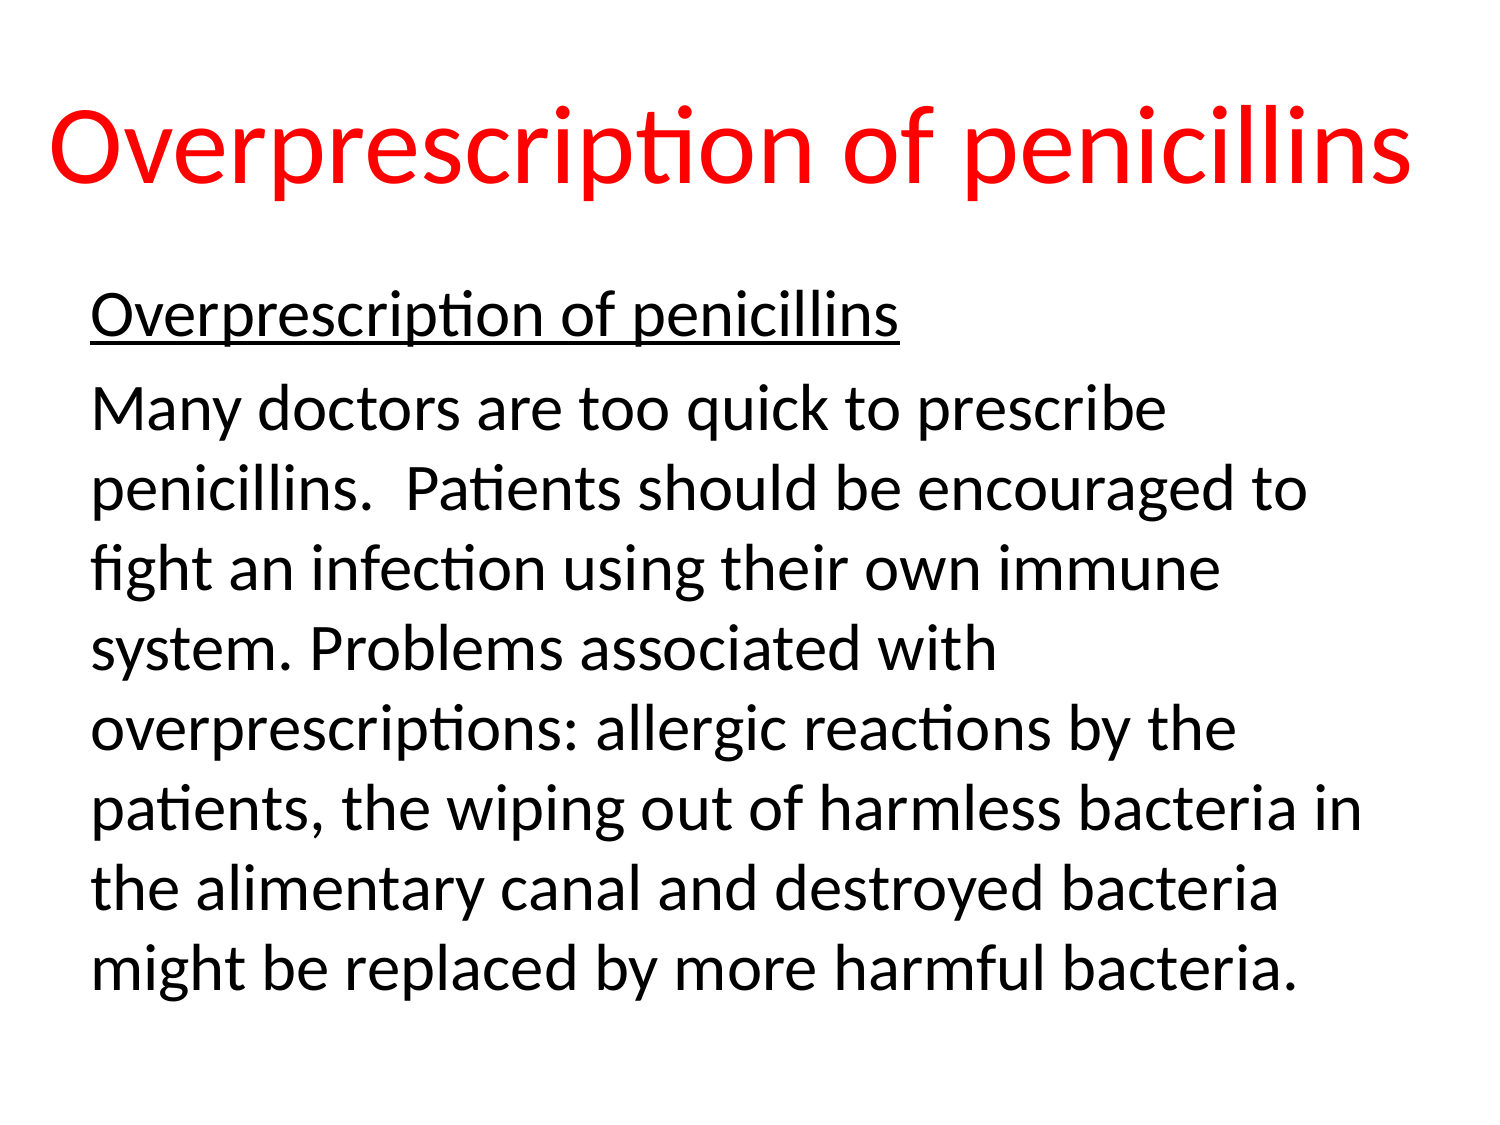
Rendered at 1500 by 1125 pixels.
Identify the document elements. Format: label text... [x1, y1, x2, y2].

list Overprescription of penicillins Many doctors are too quick to prescribe penicillins. Patients should be encouraged to fight an infection using their own immune system. Problems associated with overprescriptions: allergic reactions by the patients, the wiping out of harmless bacteria in the alimentary canal and destroyed bacteria might be replaced by more harmful bacteria. [75, 262, 1425, 1079]
title Overprescription of penicillins [0, 45, 1463, 233]
